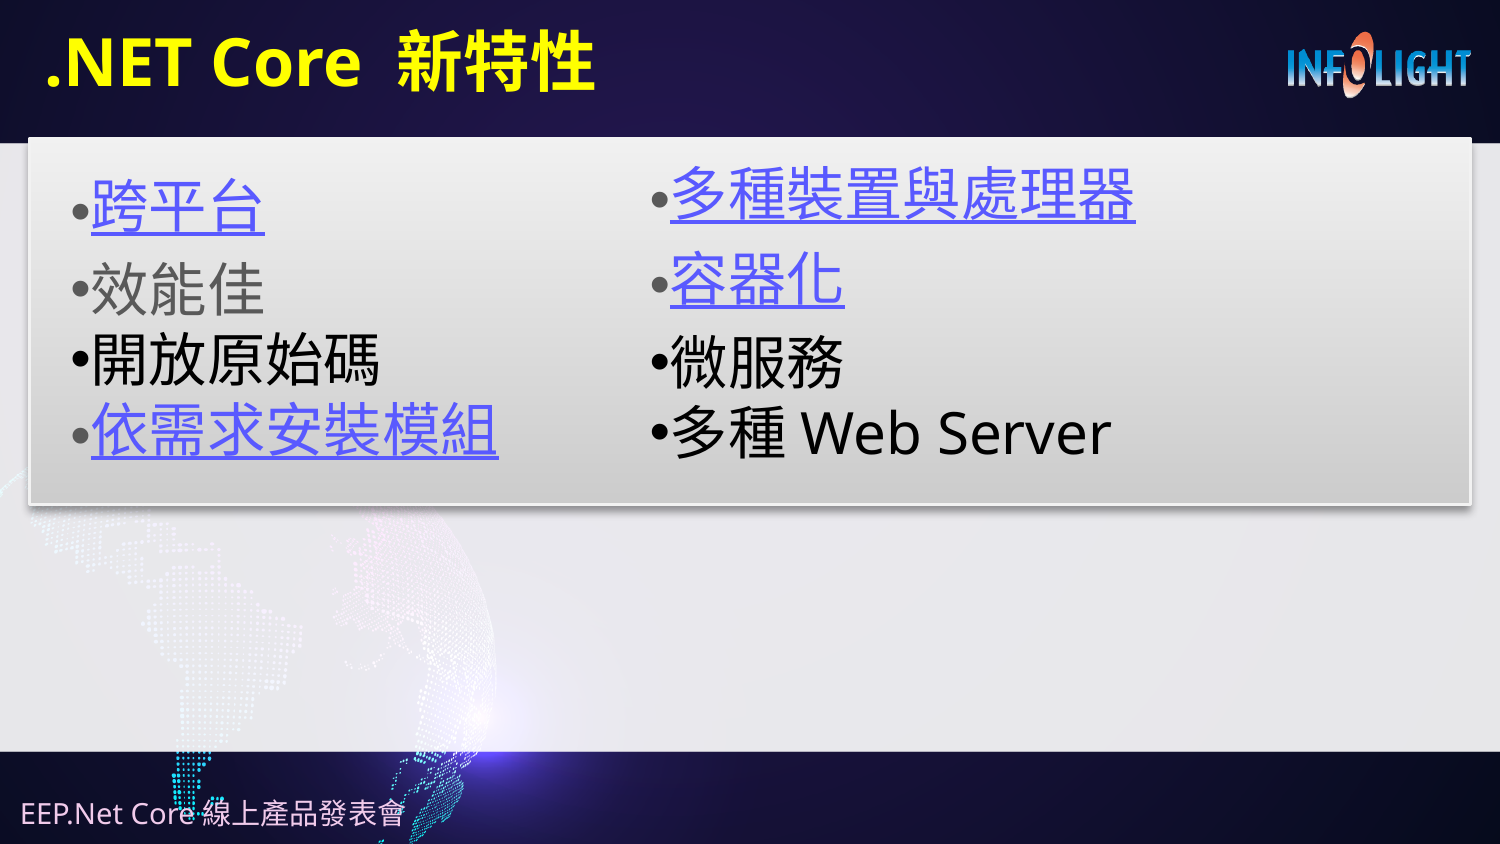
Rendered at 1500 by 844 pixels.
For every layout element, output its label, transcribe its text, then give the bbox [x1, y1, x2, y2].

title .NET Core 新特性 [29, 0, 1047, 135]
text_box 多種裝置與處理器 容器化 微服務 多種Web Server [634, 150, 1151, 544]
text_box 跨平台 效能佳 開放原始碼 依需求安裝模組 [55, 161, 514, 486]
text_box [27, 136, 1473, 507]
picture [0, 0, 1500, 844]
